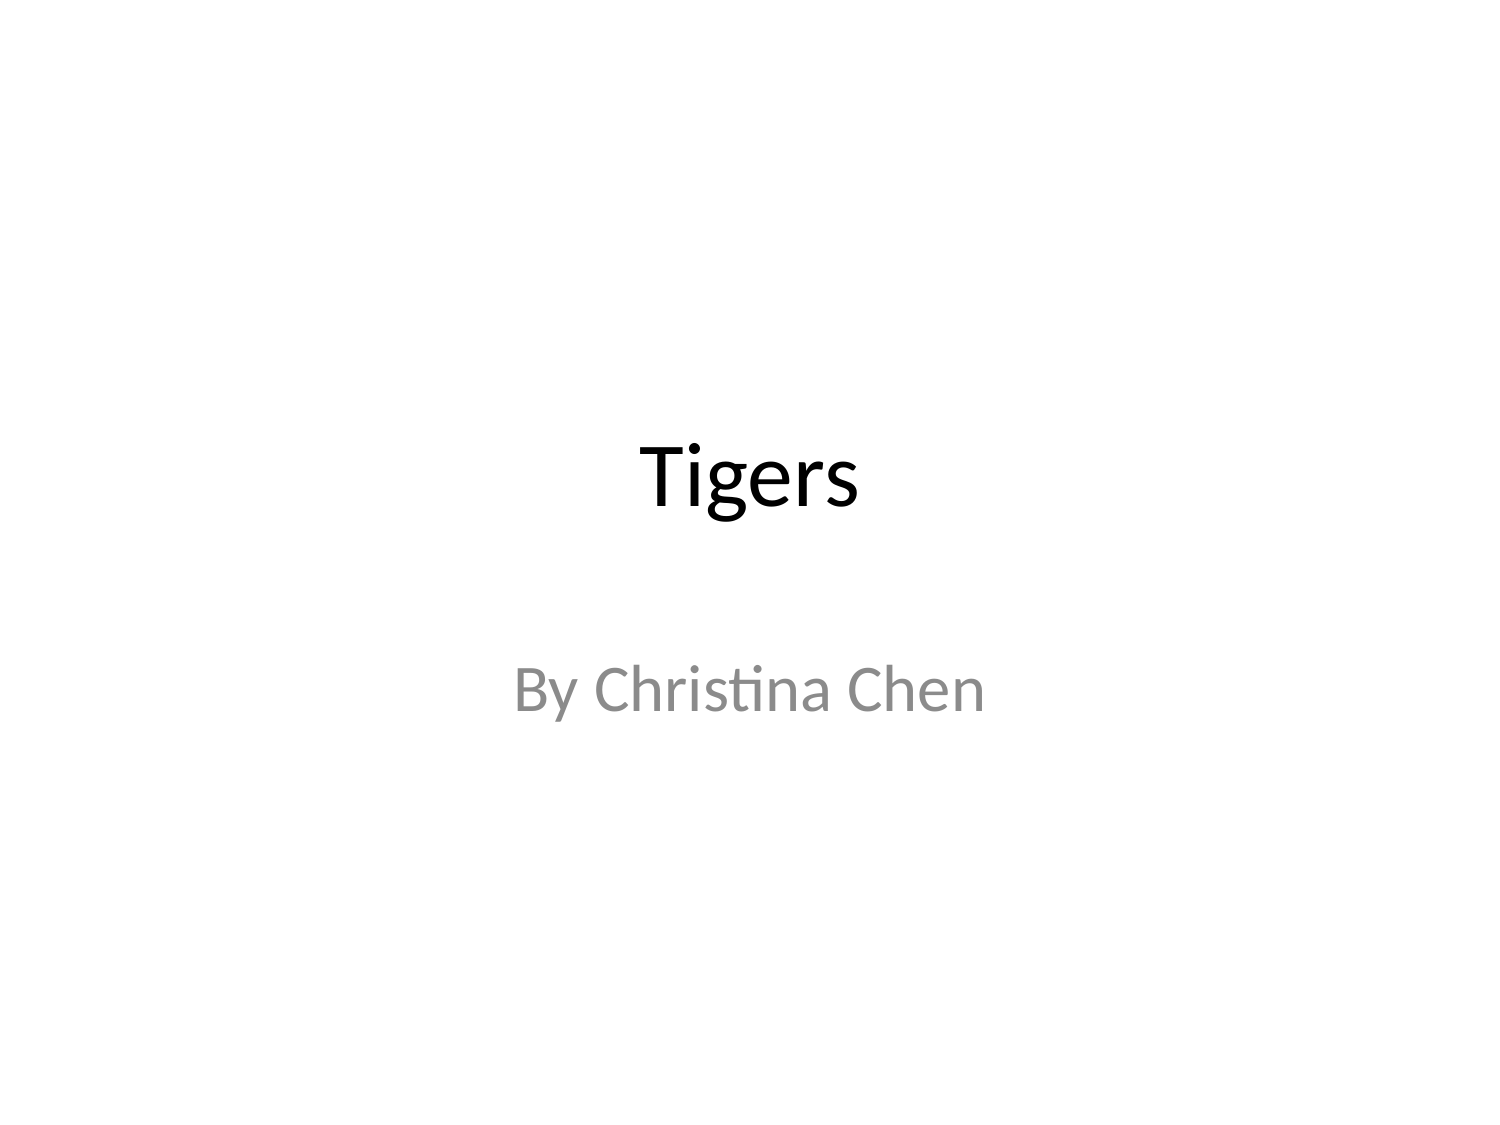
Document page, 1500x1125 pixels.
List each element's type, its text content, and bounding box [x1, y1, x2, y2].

title Tigers [112, 349, 1388, 591]
subtitle By Christina Chen [225, 637, 1275, 925]
